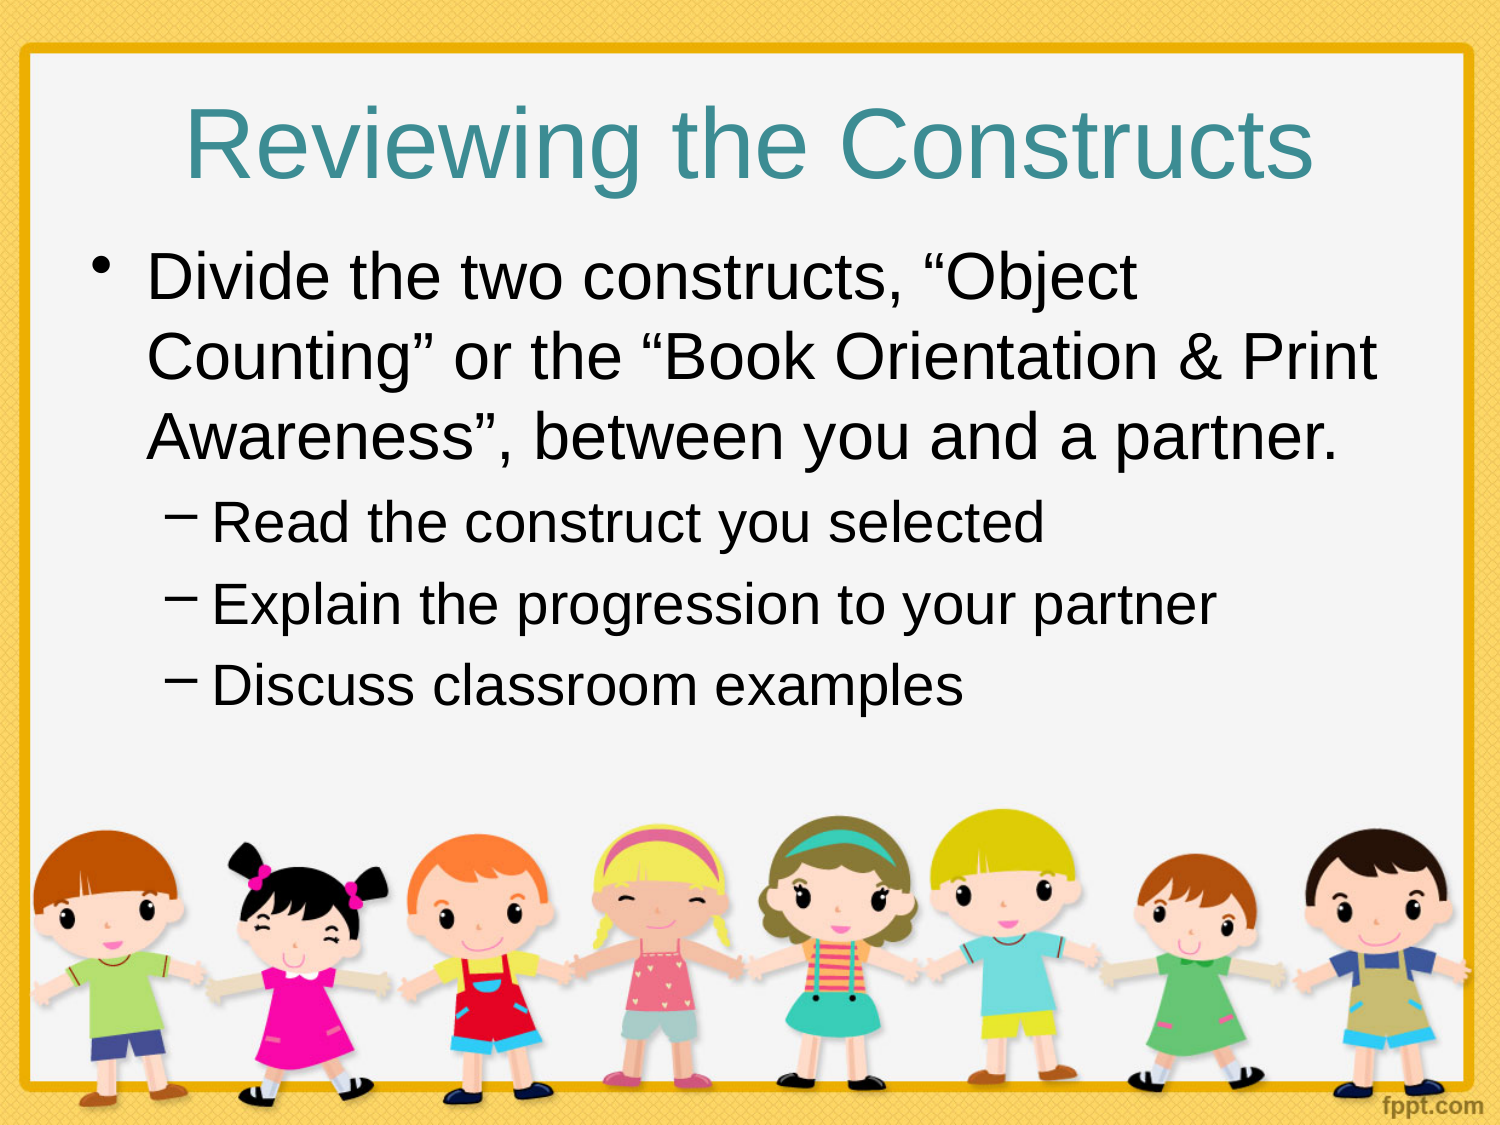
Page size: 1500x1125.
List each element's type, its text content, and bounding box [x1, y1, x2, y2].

picture [0, 0, 1500, 1125]
title Reviewing the Constructs [75, 45, 1425, 224]
list Divide the two constructs, “Object Counting” or the “Book Orientation & Print Awareness”, between you and a partner. Read the construct you selected Explain the progression to your partner Discuss classroom examples [75, 224, 1425, 1005]
